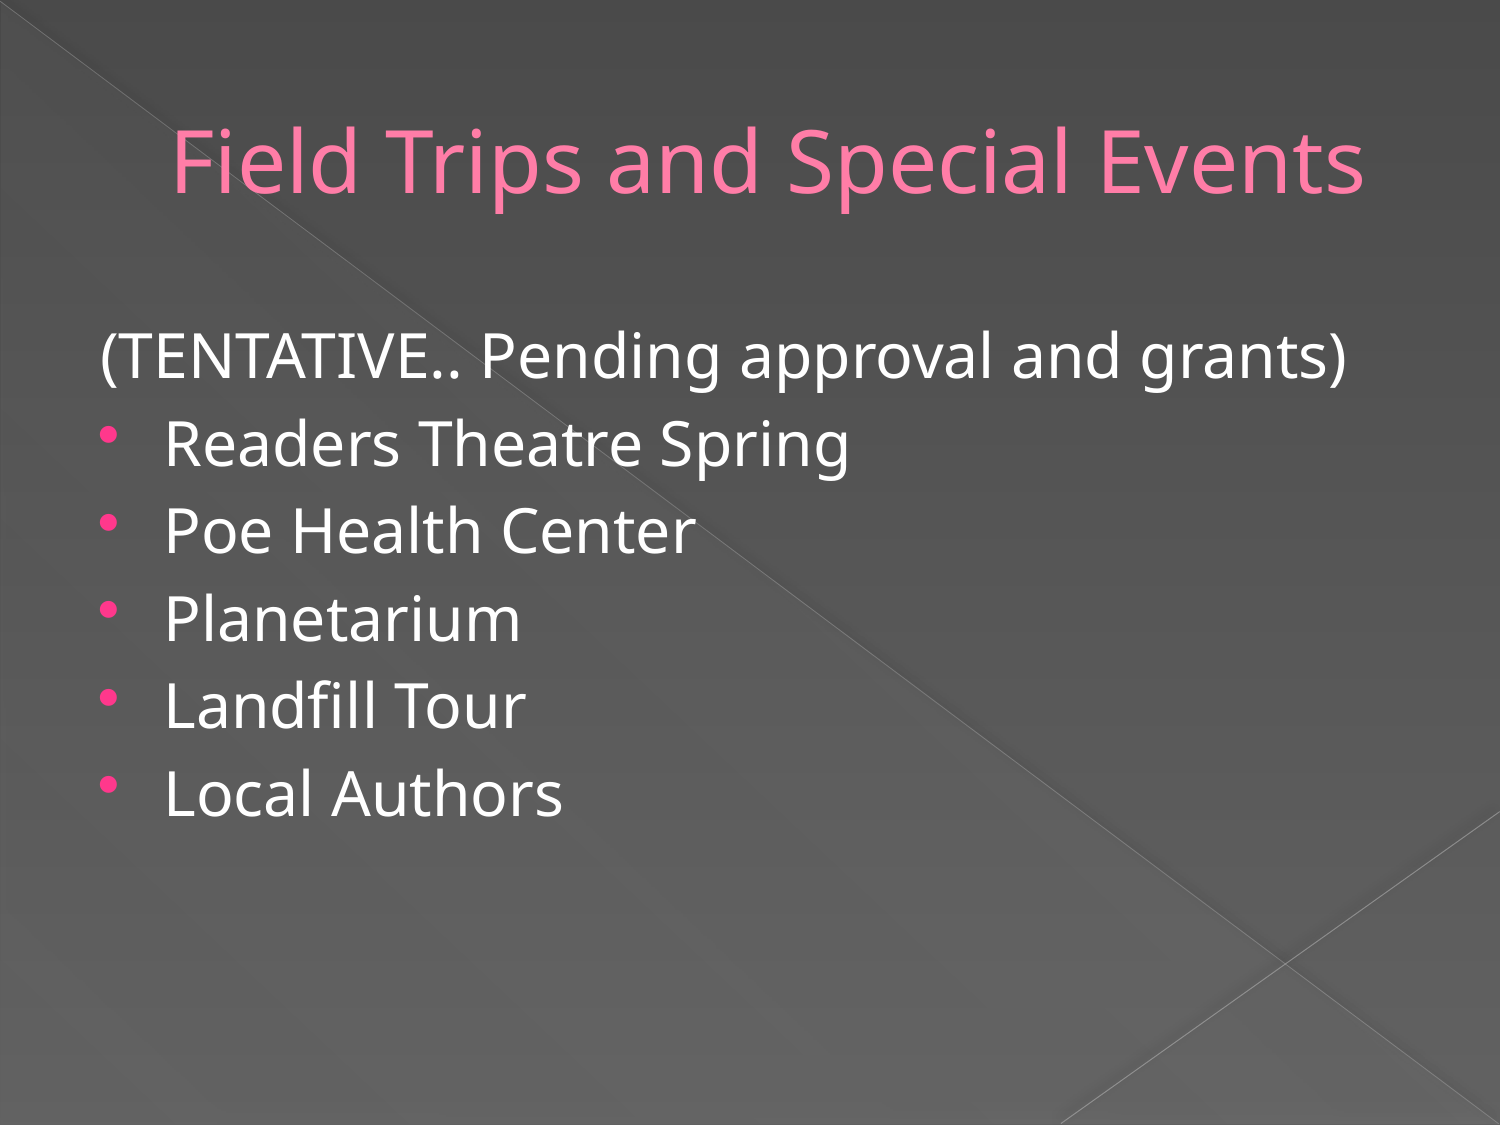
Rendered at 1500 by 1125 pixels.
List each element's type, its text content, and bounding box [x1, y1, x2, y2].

title Field Trips and Special Events [75, 43, 1425, 274]
list (TENTATIVE.. Pending approval and grants) Readers Theatre Spring Poe Health Center Planetarium Landfill Tour Local Authors [75, 308, 1425, 1059]
